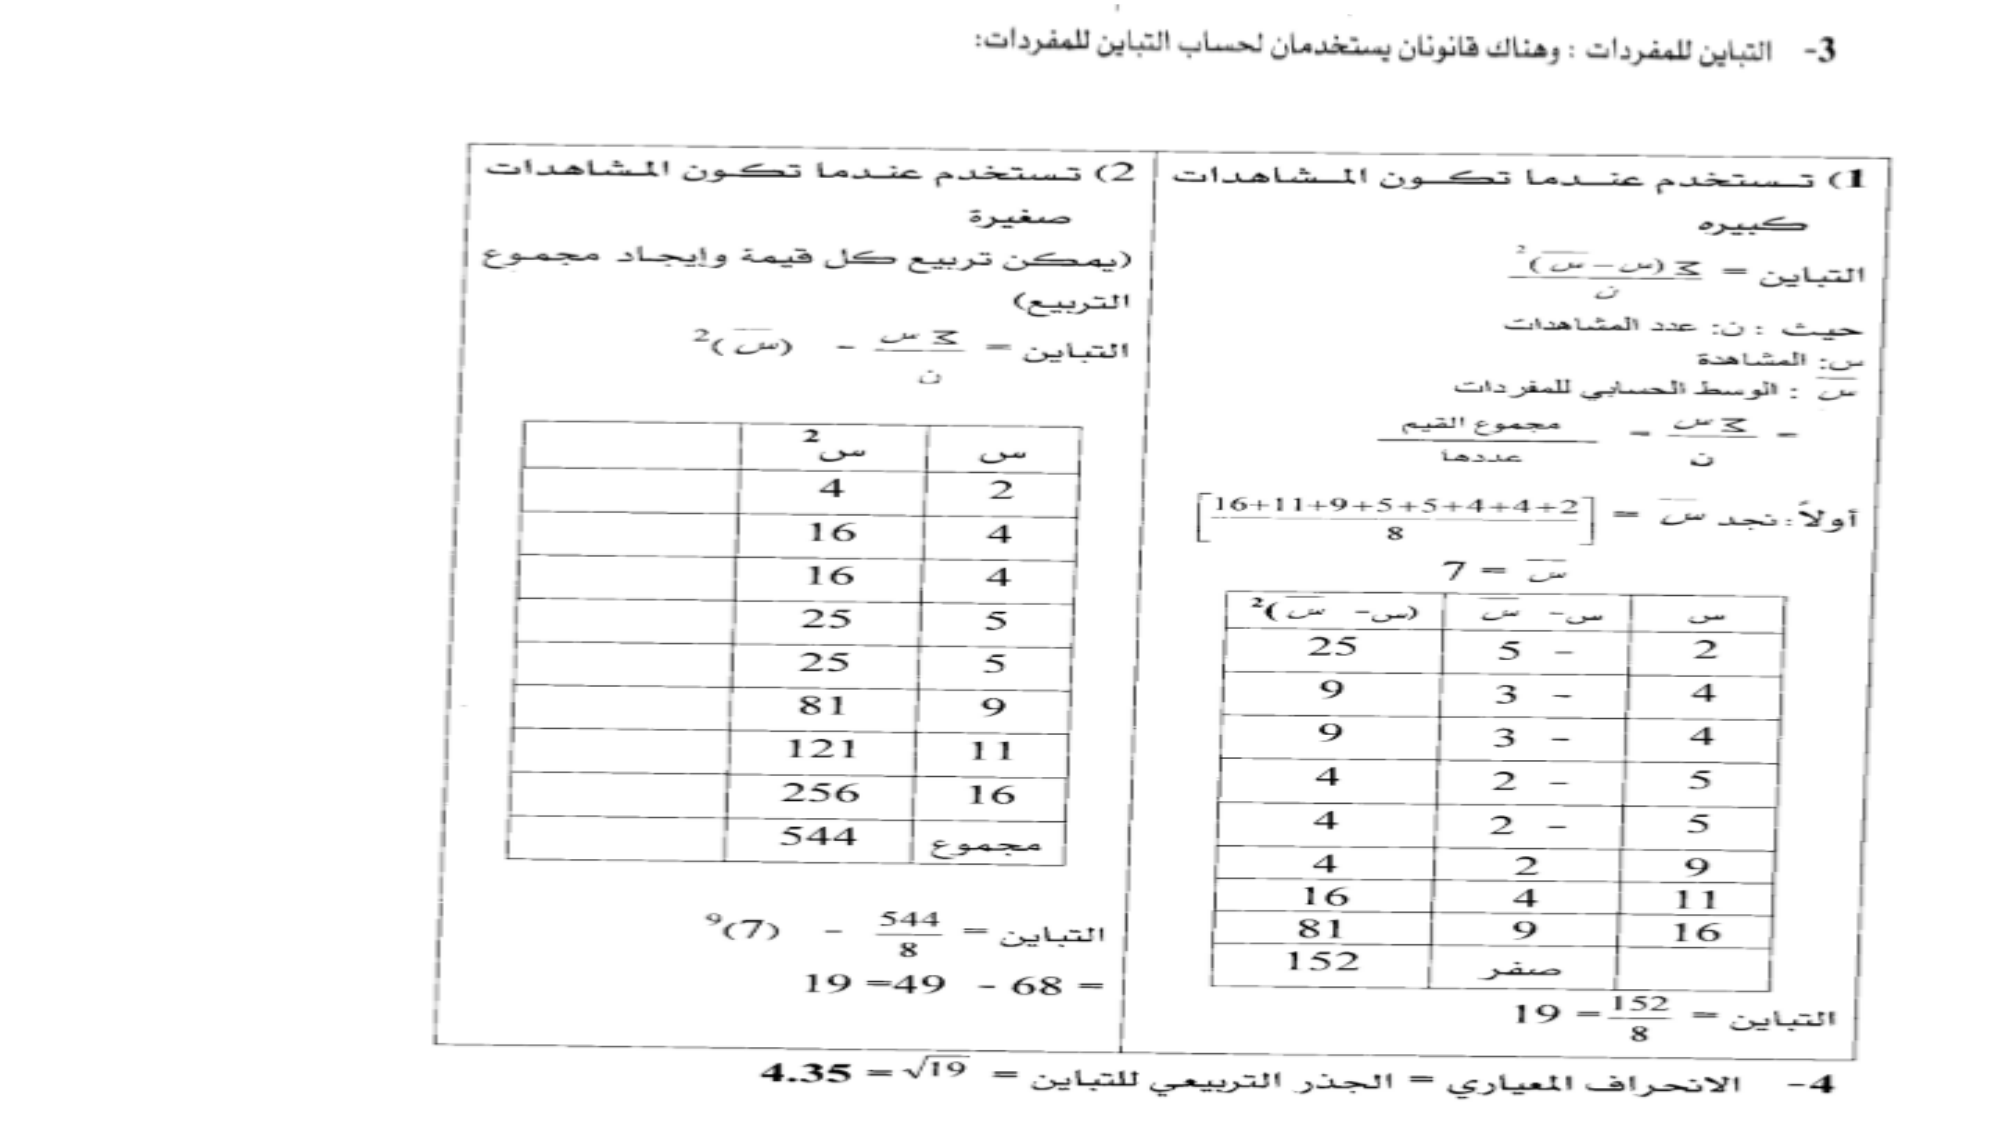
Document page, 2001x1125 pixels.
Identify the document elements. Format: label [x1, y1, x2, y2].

picture [393, 0, 1944, 1125]
